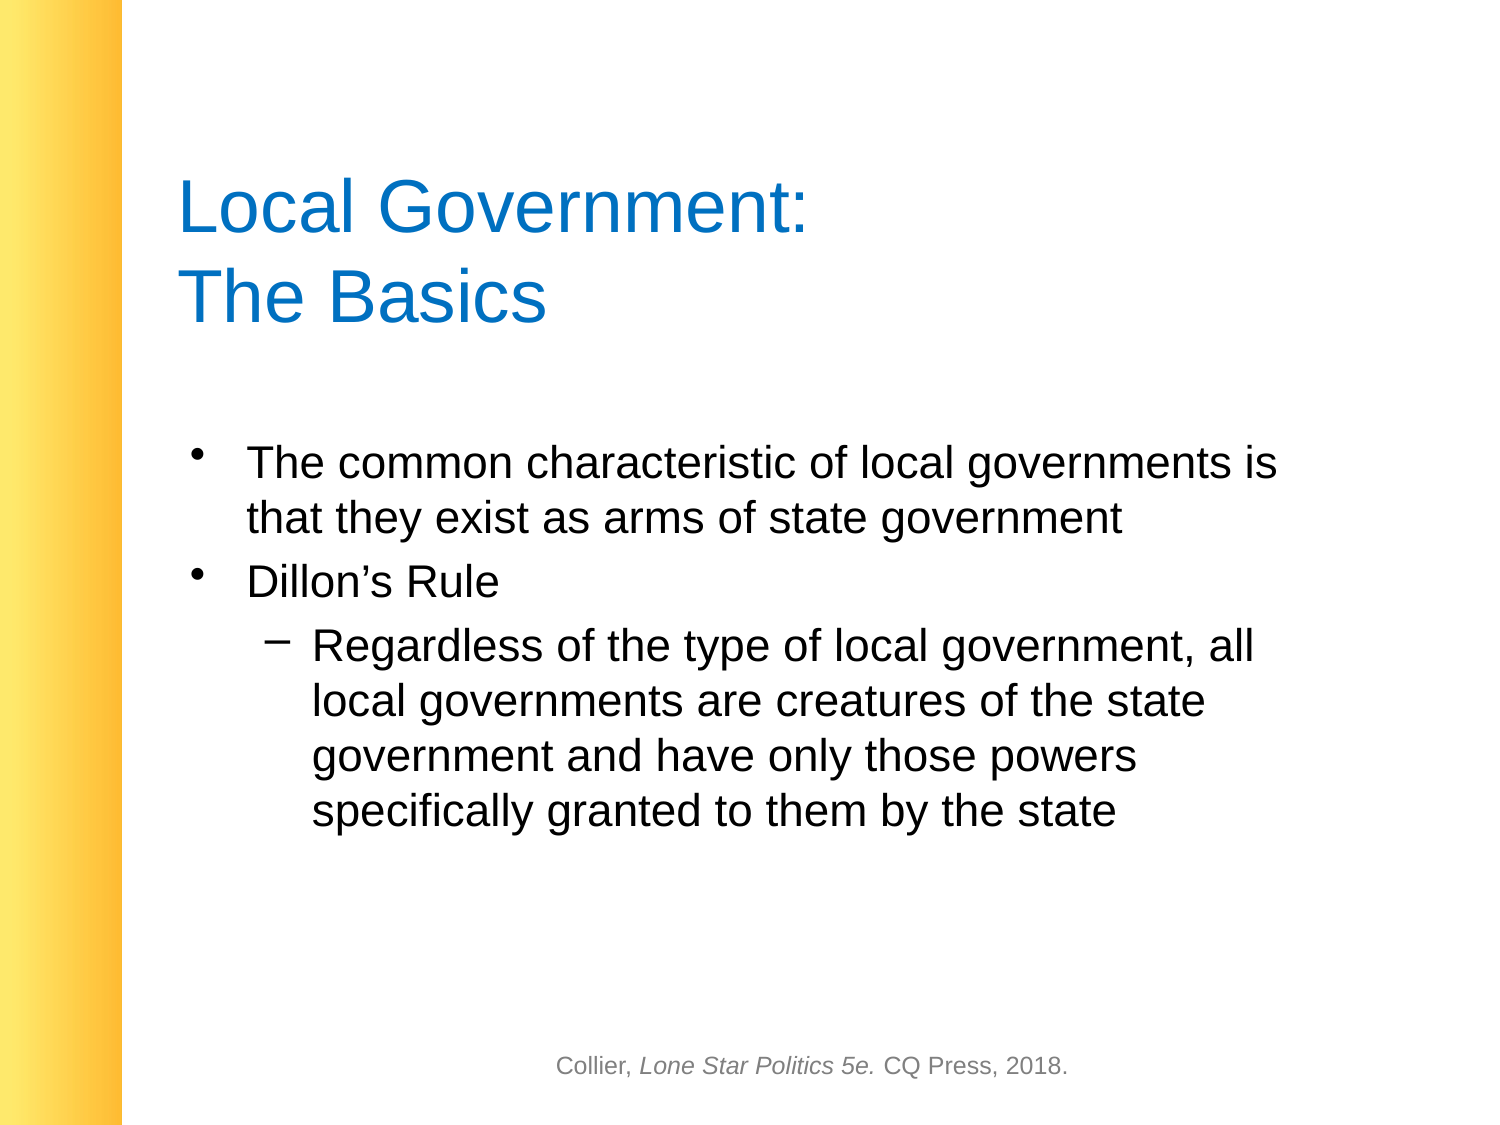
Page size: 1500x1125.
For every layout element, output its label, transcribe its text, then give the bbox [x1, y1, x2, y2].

text_box Collier, Lone Star Politics 5e. CQ Press, 2018. [525, 1042, 1100, 1087]
title Local Government: The Basics [162, 149, 1475, 338]
list The common characteristic of local governments is that they exist as arms of state government Dillon’s Rule Regardless of the type of local government, all local governments are creatures of the state government and have only those powers specifically granted to them by the state [174, 425, 1375, 938]
picture [0, 0, 1500, 1125]
